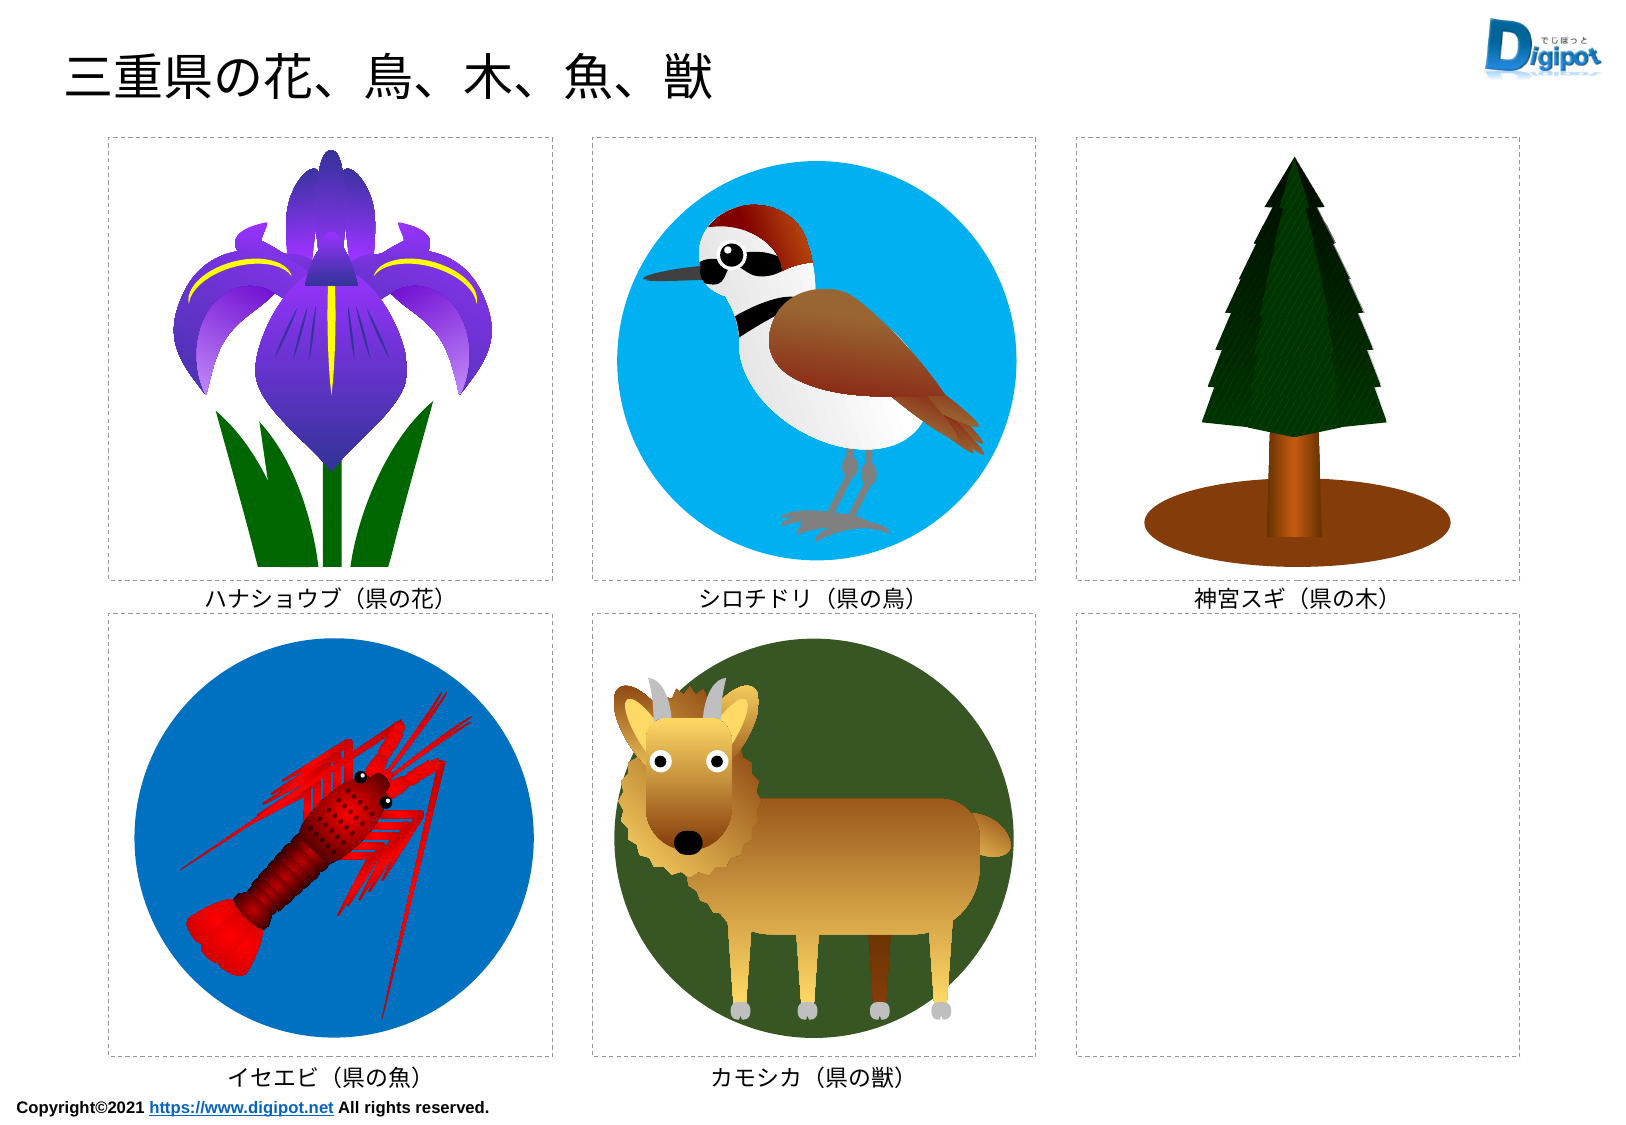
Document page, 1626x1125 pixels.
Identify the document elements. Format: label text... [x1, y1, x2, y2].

picture [1485, 18, 1602, 82]
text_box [134, 638, 534, 1038]
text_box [1144, 157, 1451, 567]
text_box 神宮スギ（県の木） [1071, 577, 1525, 620]
text_box 三重県の花、鳥、木、魚、獣 [48, 38, 729, 113]
text_box ハナショウブ（県の花） [104, 577, 558, 620]
text_box イセエビ（県の魚） [104, 1056, 558, 1099]
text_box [617, 161, 1017, 561]
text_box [614, 638, 1014, 1038]
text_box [173, 150, 492, 570]
text_box シロチドリ（県の鳥） [587, 577, 1041, 620]
text_box カモシカ（県の獣） [587, 1056, 1041, 1099]
